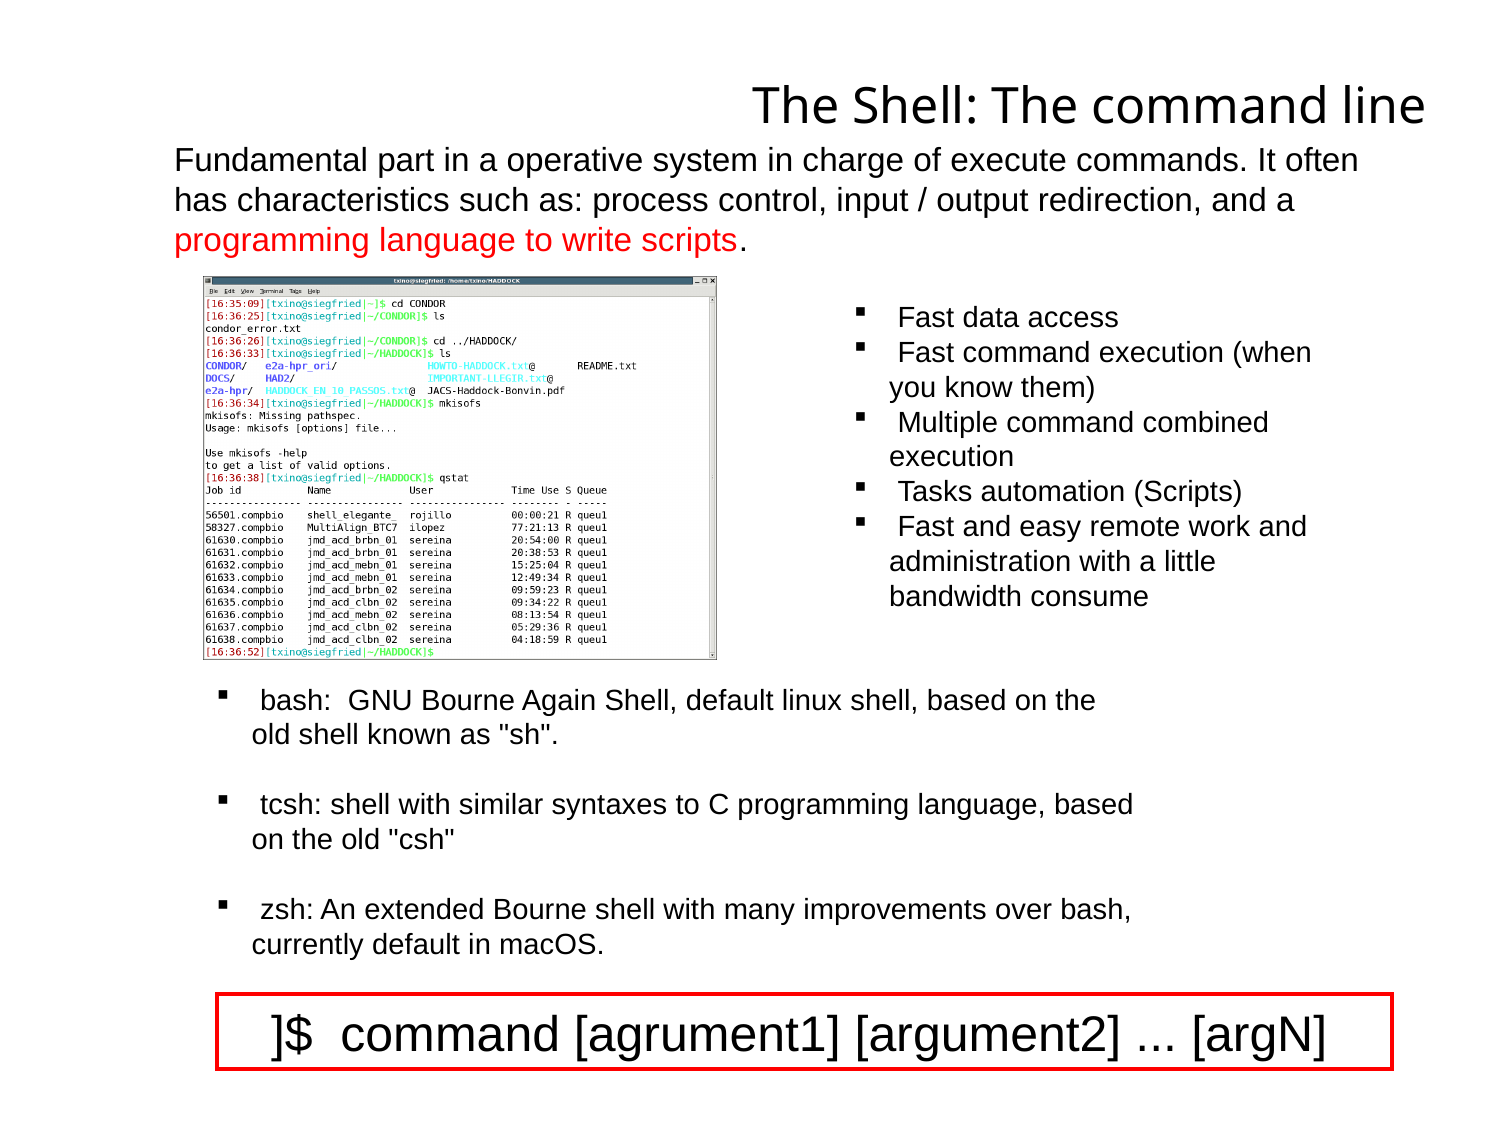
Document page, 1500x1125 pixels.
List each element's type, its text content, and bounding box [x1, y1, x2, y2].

text_box bash: GNU Bourne Again Shell, default linux shell, based on the old shell known as "sh". tcsh: shell with similar syntaxes to C programming language, based on the old "csh" zsh: An extended Bourne shell with many improvements over bash, currently default in macOS. [201, 673, 1152, 968]
text_box [217, 993, 1393, 1069]
text_box Fast data access Fast command execution (when you know them) Multiple command combined execution Tasks automation (Scripts) Fast and easy remote work and administration with a little bandwidth consume [838, 346, 1352, 620]
picture [202, 275, 718, 660]
text_box The Shell: The command line [737, 65, 1443, 141]
text_box Fundamental part in a operative system in charge of execute commands. It often has characteristics such as: process control, input / output redirection, and a programming language to write scripts. [159, 131, 1385, 346]
